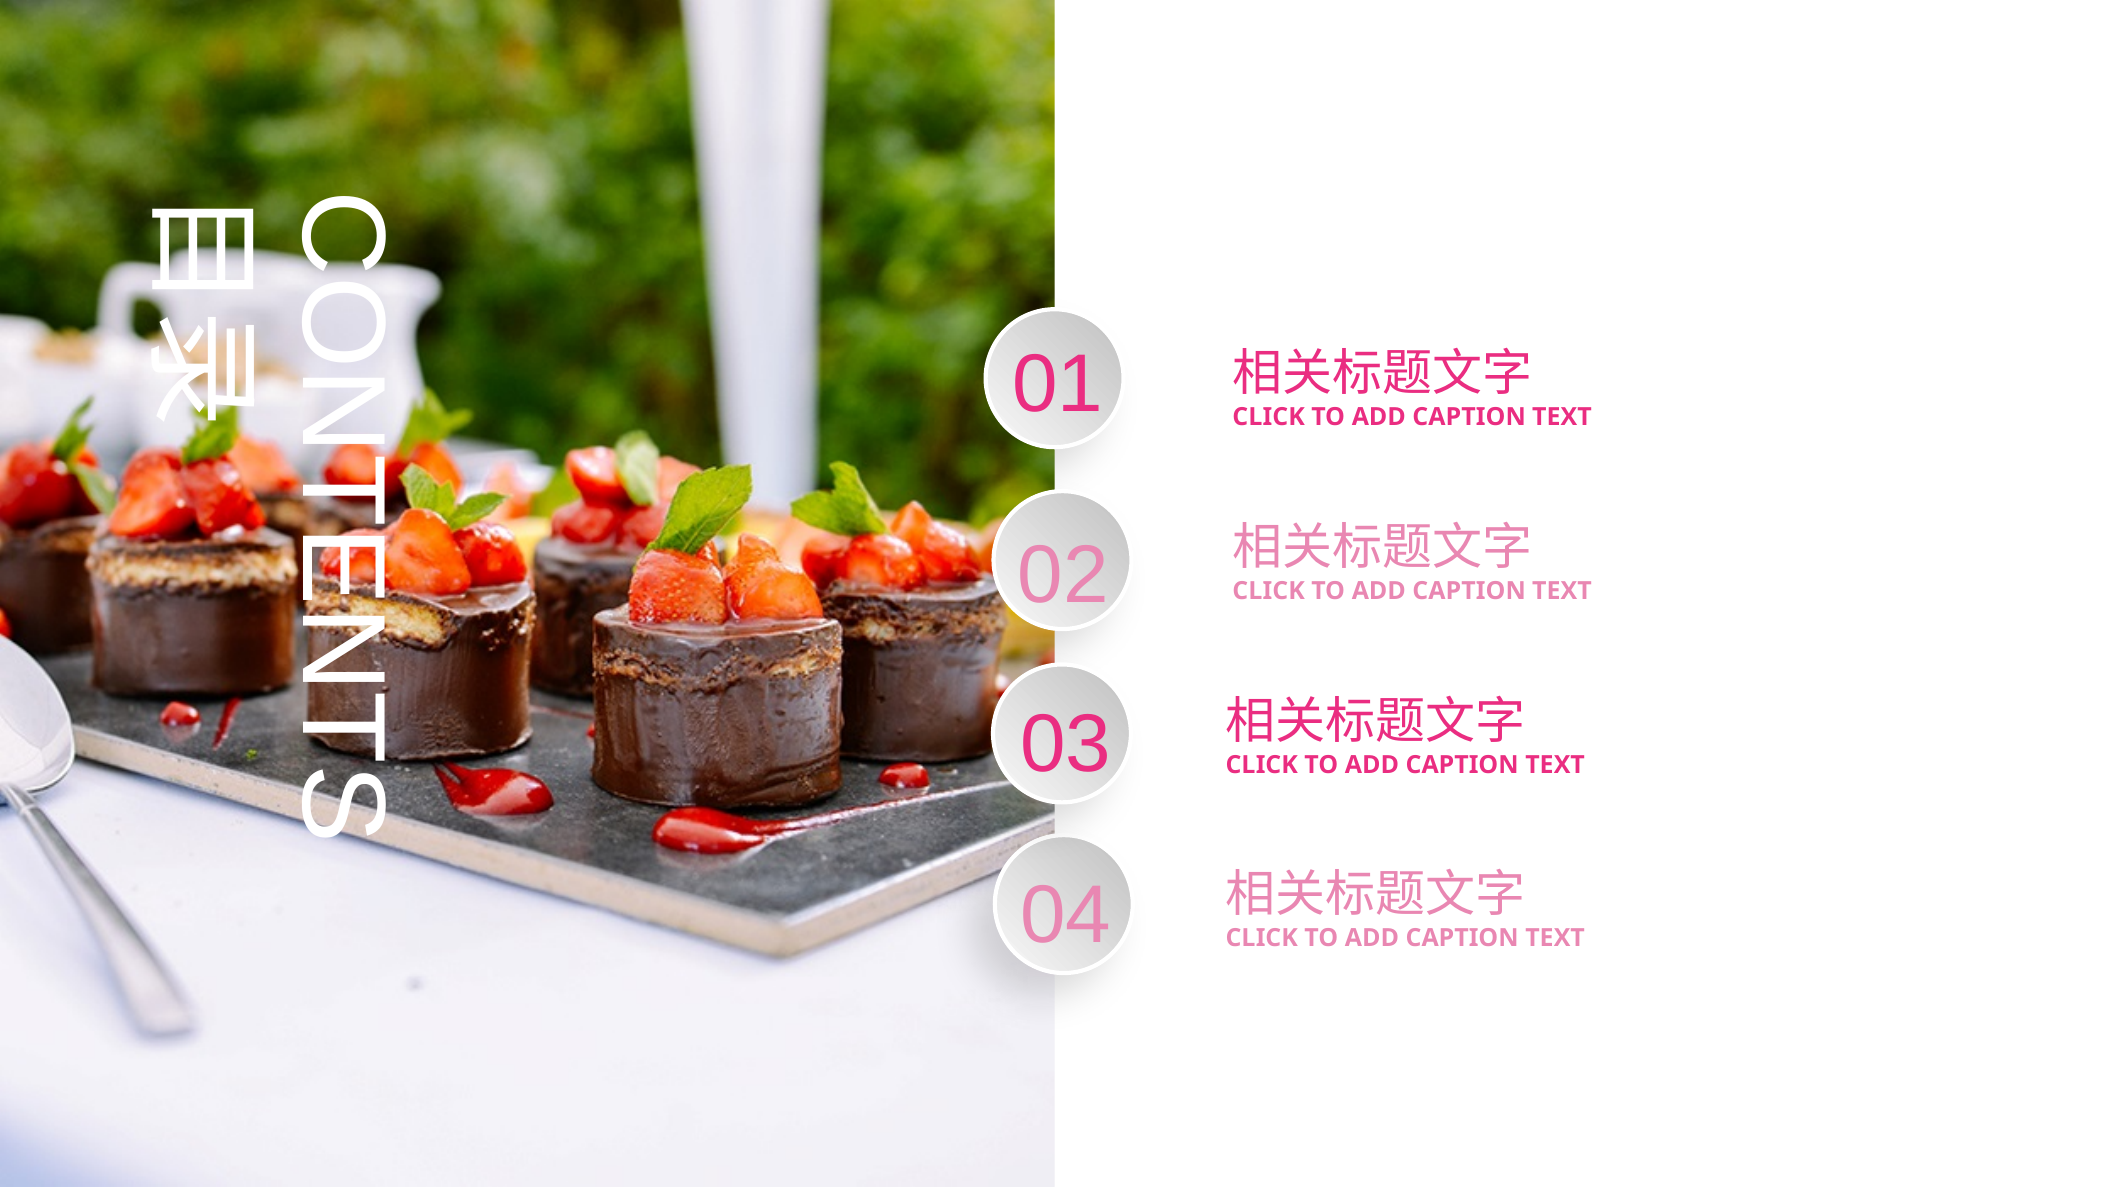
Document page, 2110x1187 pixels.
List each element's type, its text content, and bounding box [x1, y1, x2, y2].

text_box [994, 835, 1133, 974]
text_box 相关标题文字 CLICK TO ADD CAPTION TEXT [1217, 333, 1608, 439]
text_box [992, 664, 1131, 803]
text_box [0, 0, 1056, 1187]
text_box 相关标题文字 CLICK TO ADD CAPTION TEXT [1210, 854, 1601, 960]
text_box CONTENTS 目录 [134, 190, 423, 884]
text_box 相关标题文字 CLICK TO ADD CAPTION TEXT [1210, 680, 1601, 786]
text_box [985, 309, 1124, 448]
text_box 相关标题文字 CLICK TO ADD CAPTION TEXT [1217, 507, 1608, 612]
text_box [993, 491, 1132, 630]
